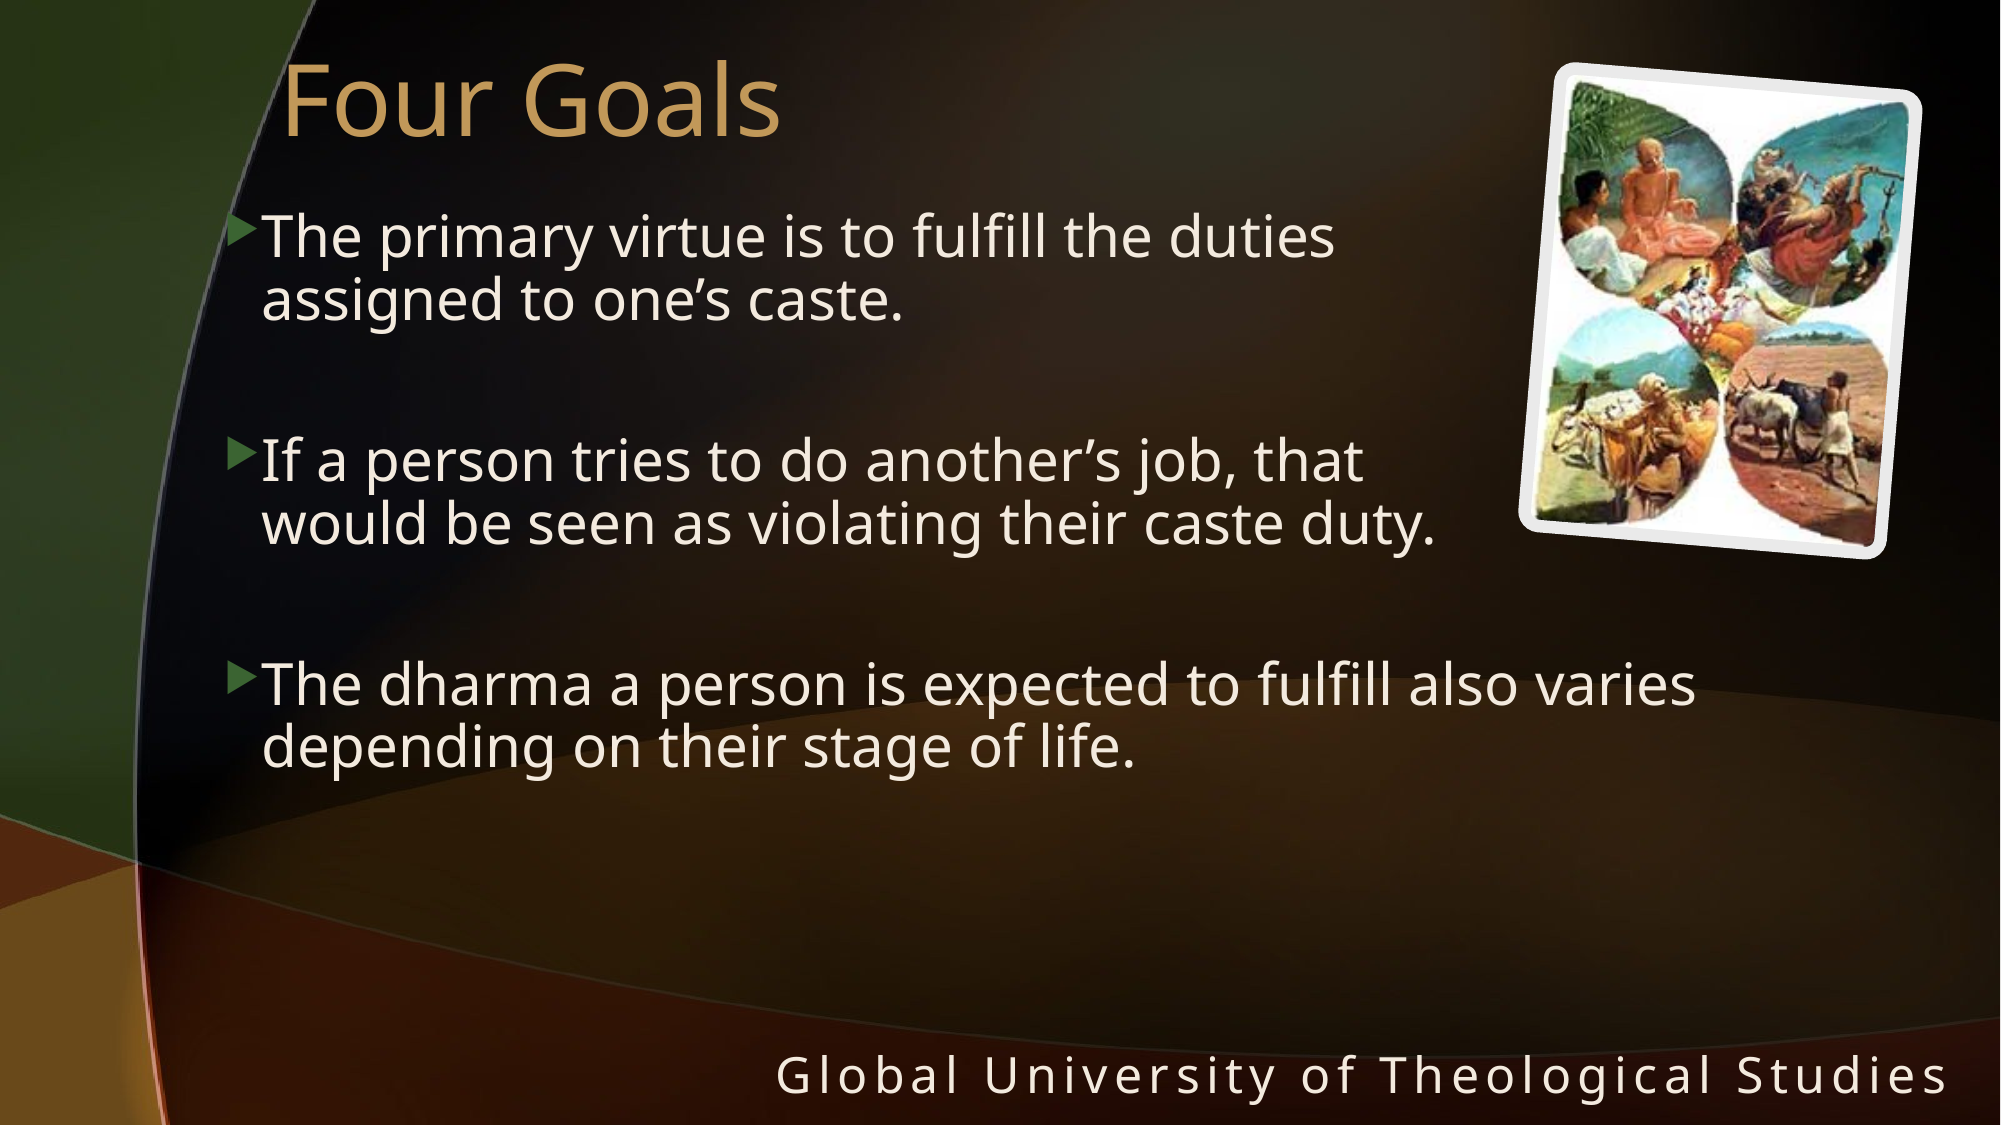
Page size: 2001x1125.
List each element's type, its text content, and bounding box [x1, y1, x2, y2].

picture [0, 0, 2001, 1125]
list The primary virtue is to fulfill the duties assigned to one’s caste. If a person tries to do another’s job, that would be seen as violating their caste duty. The dharma a person is expected to fulfill also varies depending on their stage of life. [208, 199, 1956, 988]
title Four Goals [264, 4, 1993, 188]
text_box Global University of Theological Studies [760, 1042, 2000, 1124]
